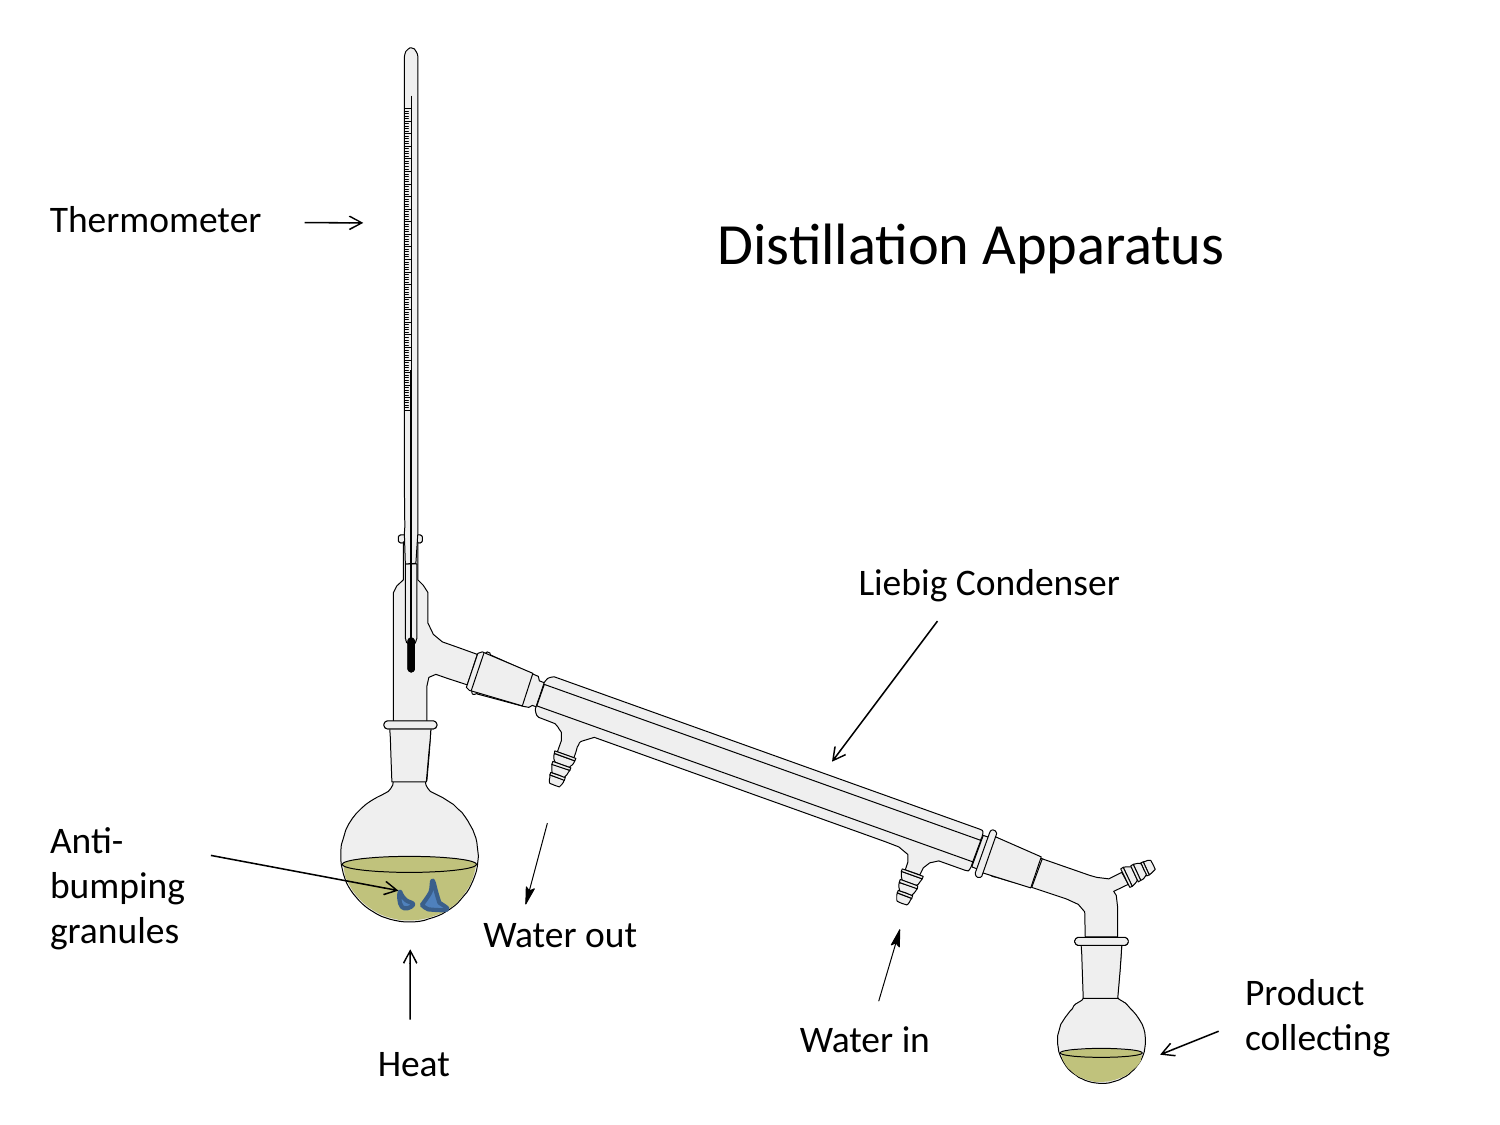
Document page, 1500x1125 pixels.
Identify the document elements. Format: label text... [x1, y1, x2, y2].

text_box Product collecting [1230, 960, 1477, 1066]
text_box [210, 855, 399, 891]
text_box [339, 46, 1157, 1086]
text_box Anti-bumping granules [35, 808, 235, 959]
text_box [1159, 1031, 1219, 1055]
text_box Distillation Apparatus [1162, 199, 1348, 284]
text_box Thermometer [35, 187, 305, 248]
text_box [814, 638, 956, 745]
